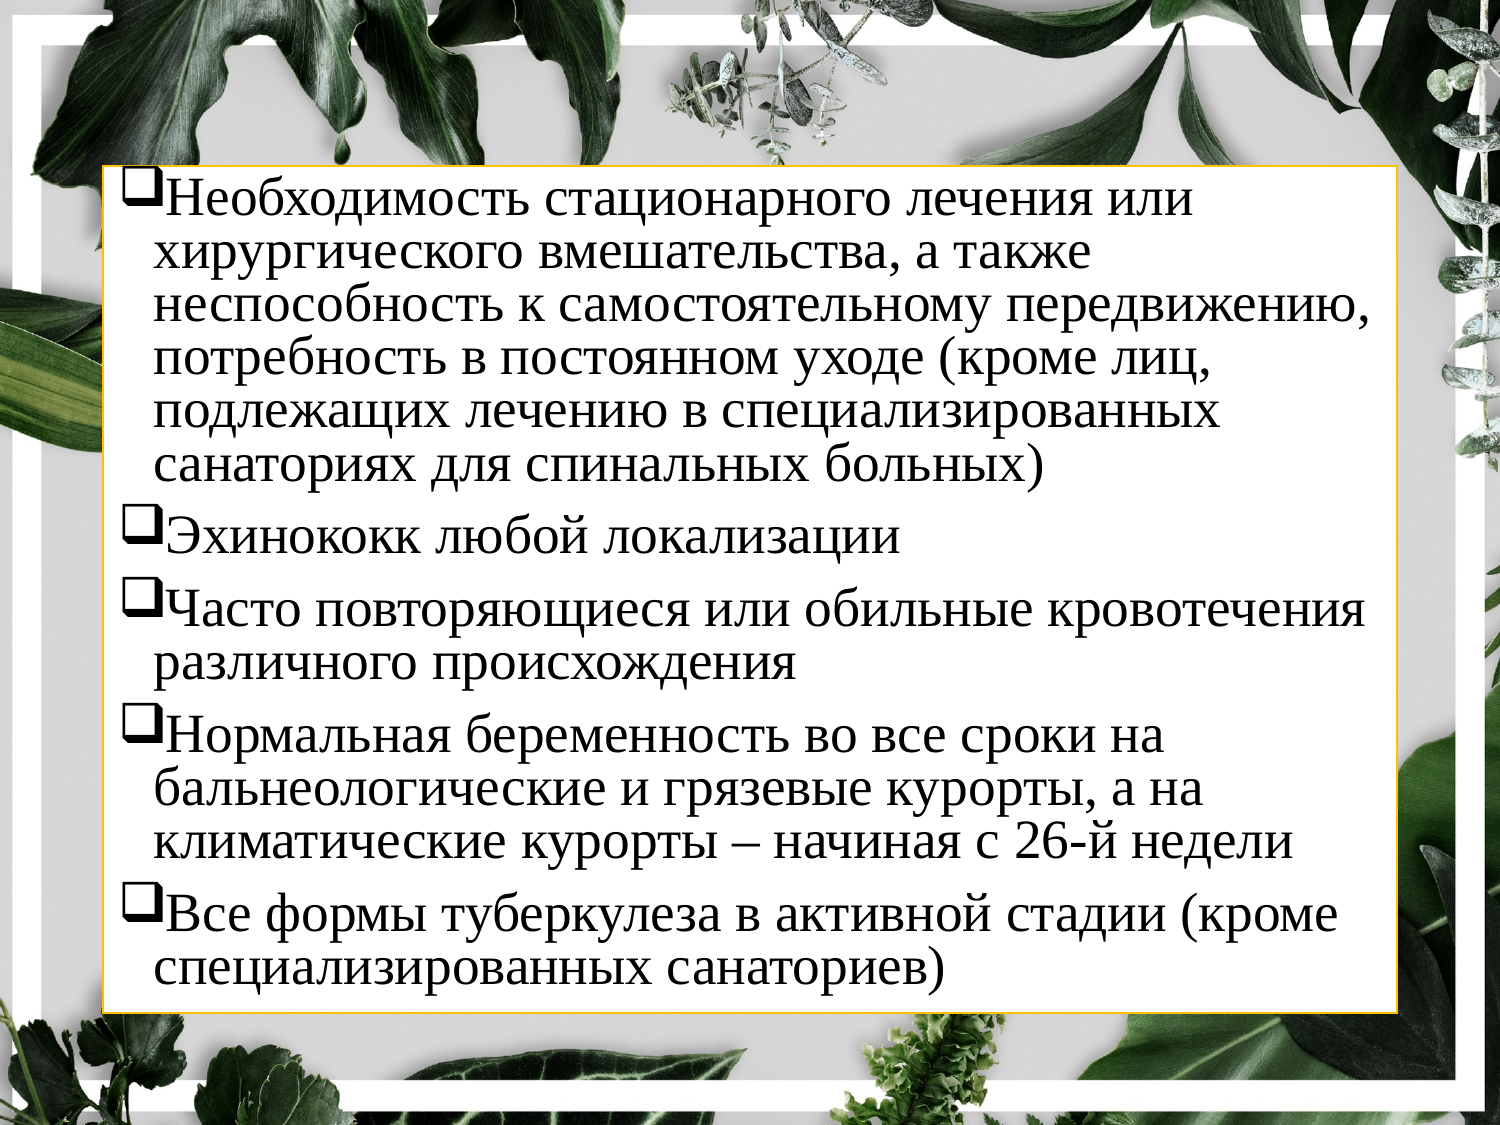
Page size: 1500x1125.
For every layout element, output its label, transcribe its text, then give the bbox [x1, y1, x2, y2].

list Необходимость стационарного лечения или хирургического вмешательства, а также неспособность к самостоятельному передвижению, потребность в постоянном уходе (кроме лиц, подлежащих лечению в специализированных санаториях для спинальных больных) Эхинококк любой локализации Часто повторяющиеся или обильные кровотечения различного происхождения Нормальная беременность во все сроки на бальнеологические и грязевые курорты, а на климатические курорты – начиная с 26-й недели Все формы туберкулеза в активной стадии (кроме специализированных санаториев) [102, 165, 1398, 1014]
picture [0, 0, 1500, 1125]
